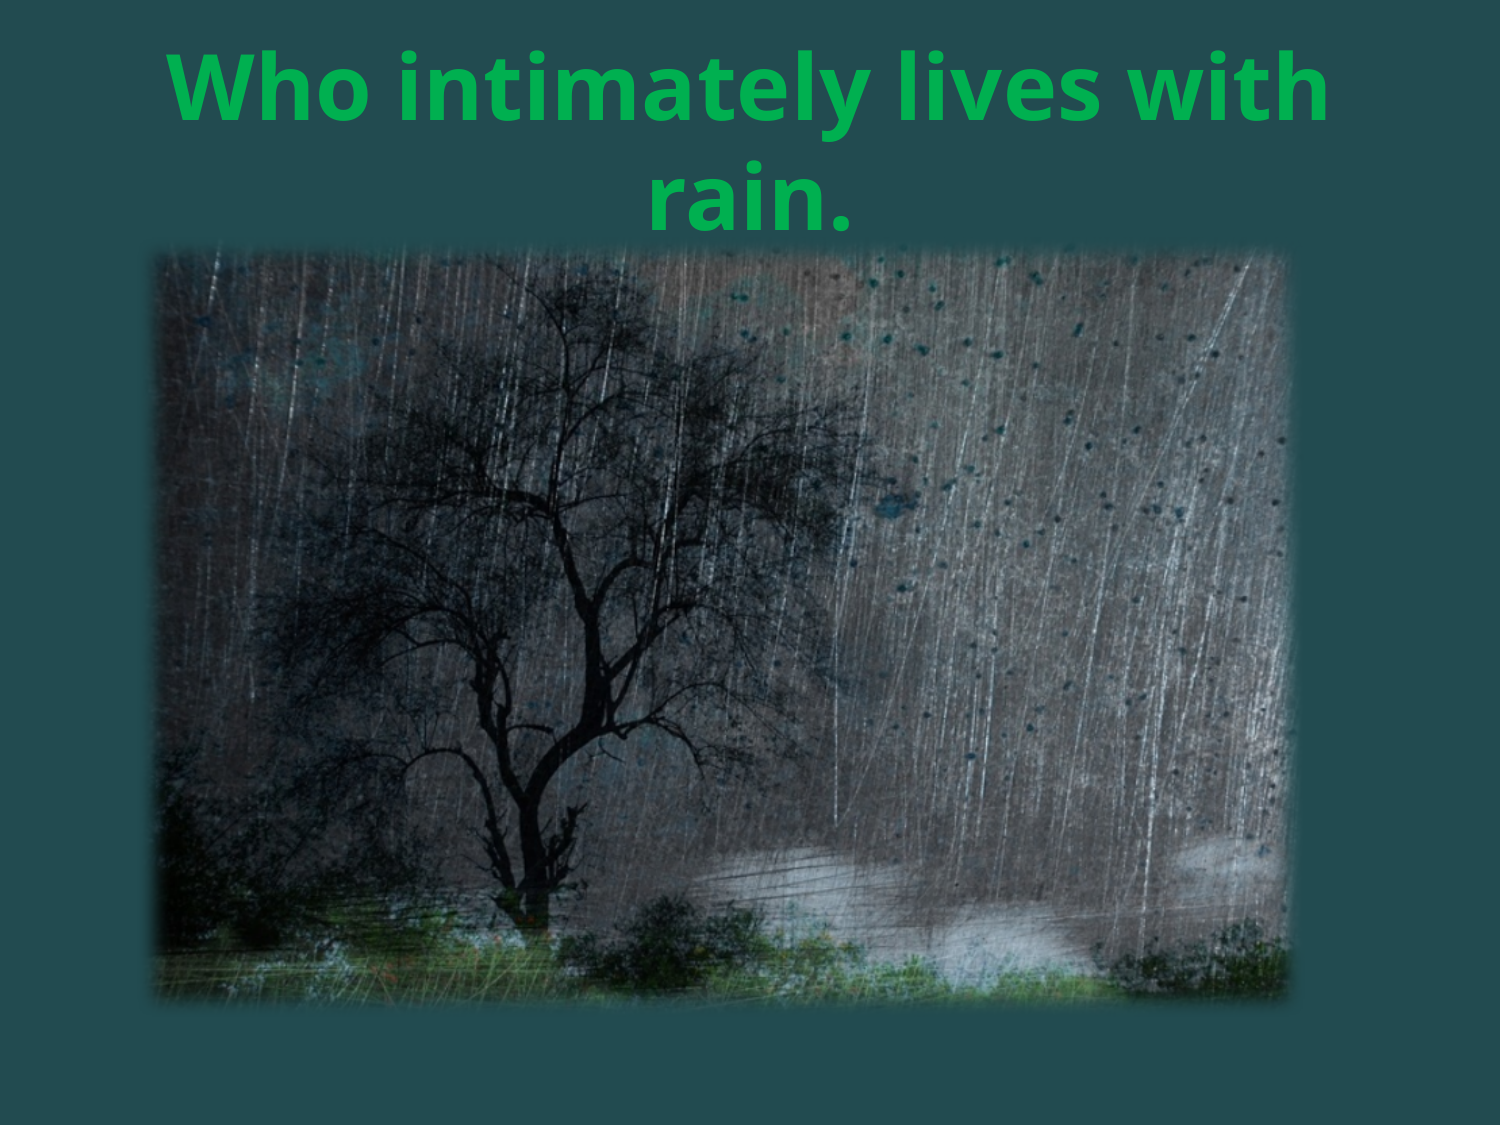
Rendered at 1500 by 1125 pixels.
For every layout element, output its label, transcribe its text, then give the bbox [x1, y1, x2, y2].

picture [137, 237, 1305, 1019]
title Who intimately lives with rain. [74, 44, 1426, 233]
